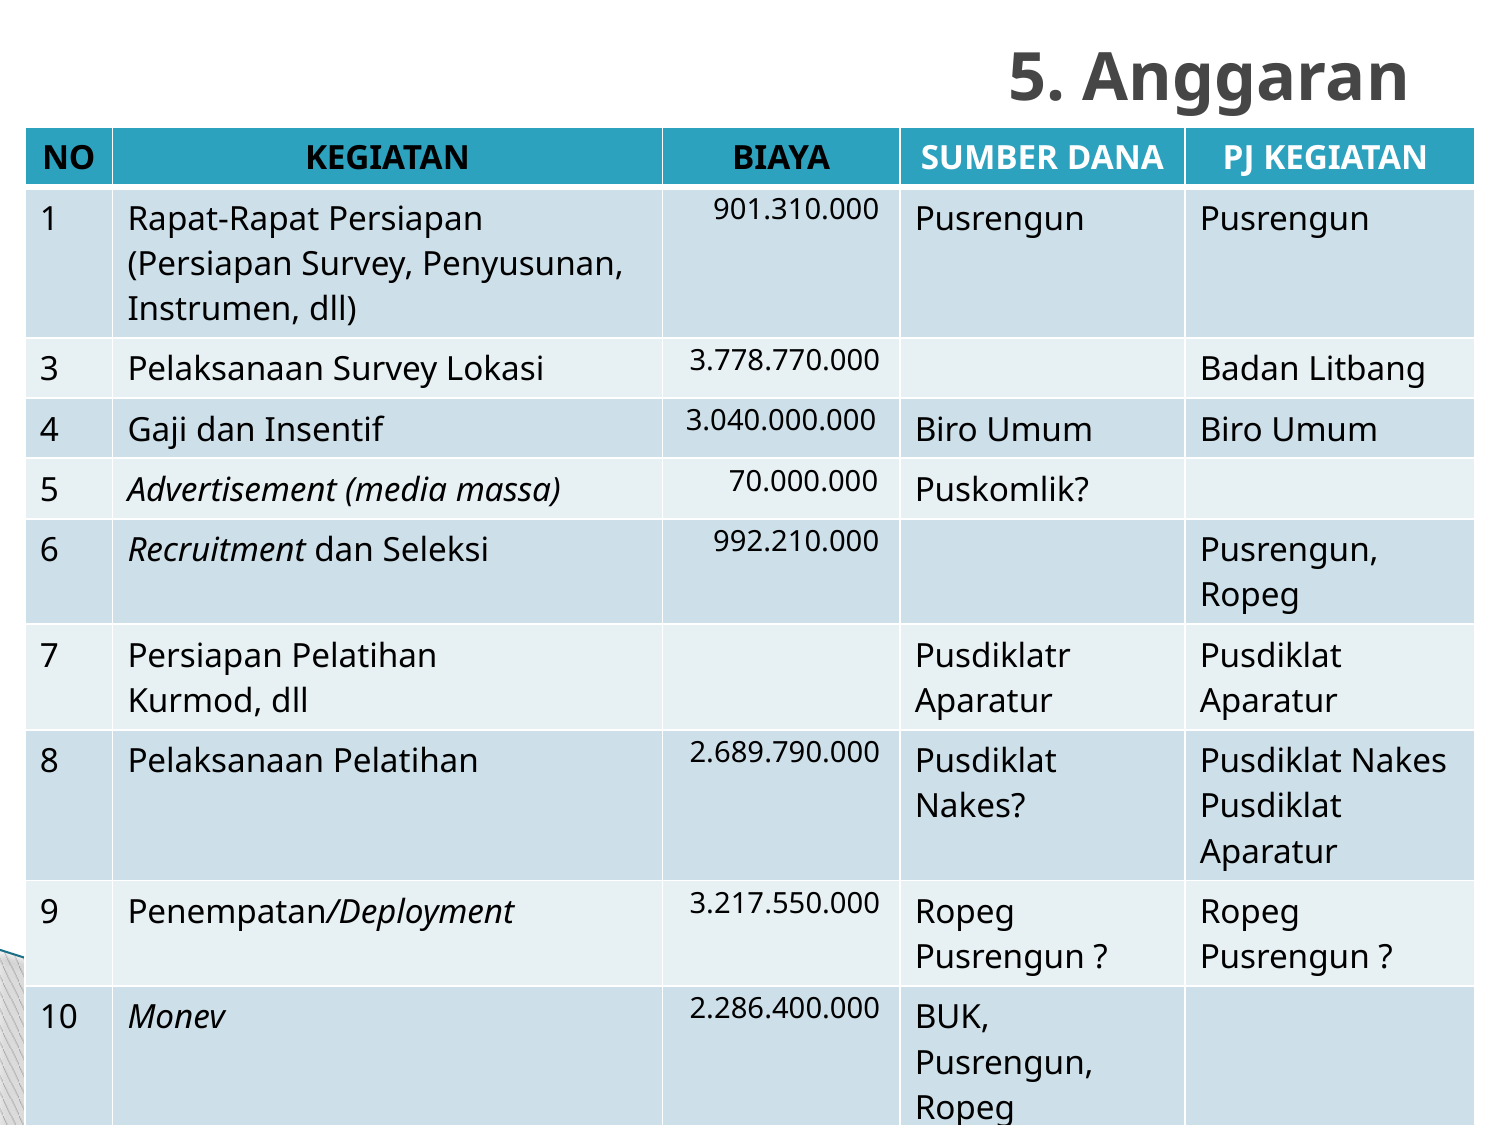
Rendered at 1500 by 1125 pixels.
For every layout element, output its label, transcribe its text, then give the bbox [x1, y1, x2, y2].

table_cell Penempatan/Deployment [113, 881, 662, 985]
table_cell 901.310.000 [663, 190, 899, 337]
table_cell Biro Umum [901, 399, 1184, 457]
table_cell Pusrengun [1186, 190, 1474, 337]
table_cell 3.778.770.000 [663, 339, 899, 397]
table_cell 992.210.000 [663, 520, 899, 623]
table_cell 3.040.000.000 [663, 399, 899, 457]
table_cell [1186, 987, 1474, 1125]
table_cell 9 [26, 881, 112, 985]
table_header SUMBER DANA [901, 150, 1184, 184]
table_cell Pusdiklatr Aparatur [901, 625, 1184, 729]
table_cell Pusrengun [901, 190, 1184, 337]
table_cell Biro Umum [1186, 399, 1474, 457]
table_cell Recruitment dan Seleksi [113, 520, 662, 623]
table_cell Puskomlik? [901, 459, 1184, 518]
table_cell [901, 520, 1184, 623]
table_header KEGIATAN [113, 150, 662, 184]
table_cell Gaji dan Insentif [113, 399, 662, 457]
table_cell 4 [26, 399, 112, 457]
table_cell Rapat-Rapat Persiapan (Persiapan Survey, Penyusunan, Instrumen, dll) [113, 190, 662, 337]
title 5. Anggaran [75, 0, 1425, 150]
table_cell 3 [26, 339, 112, 397]
table_cell Persiapan Pelatihan Kurmod, dll [113, 625, 662, 729]
table_cell [1186, 459, 1474, 518]
table_cell Pelaksanaan Pelatihan [113, 731, 662, 880]
table_cell 5 [26, 459, 112, 518]
table_cell 2.689.790.000 [663, 731, 899, 880]
table_cell Advertisement (media massa) [113, 459, 662, 518]
table_cell [663, 625, 899, 729]
table_cell 2.286.400.000 [663, 987, 899, 1125]
table_cell Monev [113, 987, 662, 1125]
table_cell Pusdiklat Aparatur [1186, 625, 1474, 729]
table_header NO [26, 128, 112, 184]
table_cell Pusrengun, Ropeg [1186, 520, 1474, 623]
table_cell [901, 339, 1184, 397]
table_cell 3.217.550.000 [663, 881, 899, 985]
table_cell 6 [26, 520, 112, 623]
table_cell Ropeg Pusrengun ? [901, 881, 1184, 985]
table_header PJ KEGIATAN [1186, 128, 1474, 184]
table_cell Pusdiklat Nakes Pusdiklat Aparatur [1186, 731, 1474, 880]
table_cell 70.000.000 [663, 459, 899, 518]
table_cell Badan Litbang [1186, 339, 1474, 397]
table_cell Ropeg Pusrengun ? [1186, 881, 1474, 985]
table_cell 7 [26, 625, 112, 729]
table_cell Pusdiklat Nakes? [901, 731, 1184, 880]
table_cell 10 [26, 987, 112, 1125]
table_cell 1 [26, 190, 112, 337]
table_cell Pelaksanaan Survey Lokasi [113, 339, 662, 397]
table_cell 8 [26, 731, 112, 880]
table_header BIAYA [663, 150, 899, 184]
table_cell BUK, Pusrengun, Ropeg [901, 987, 1184, 1125]
